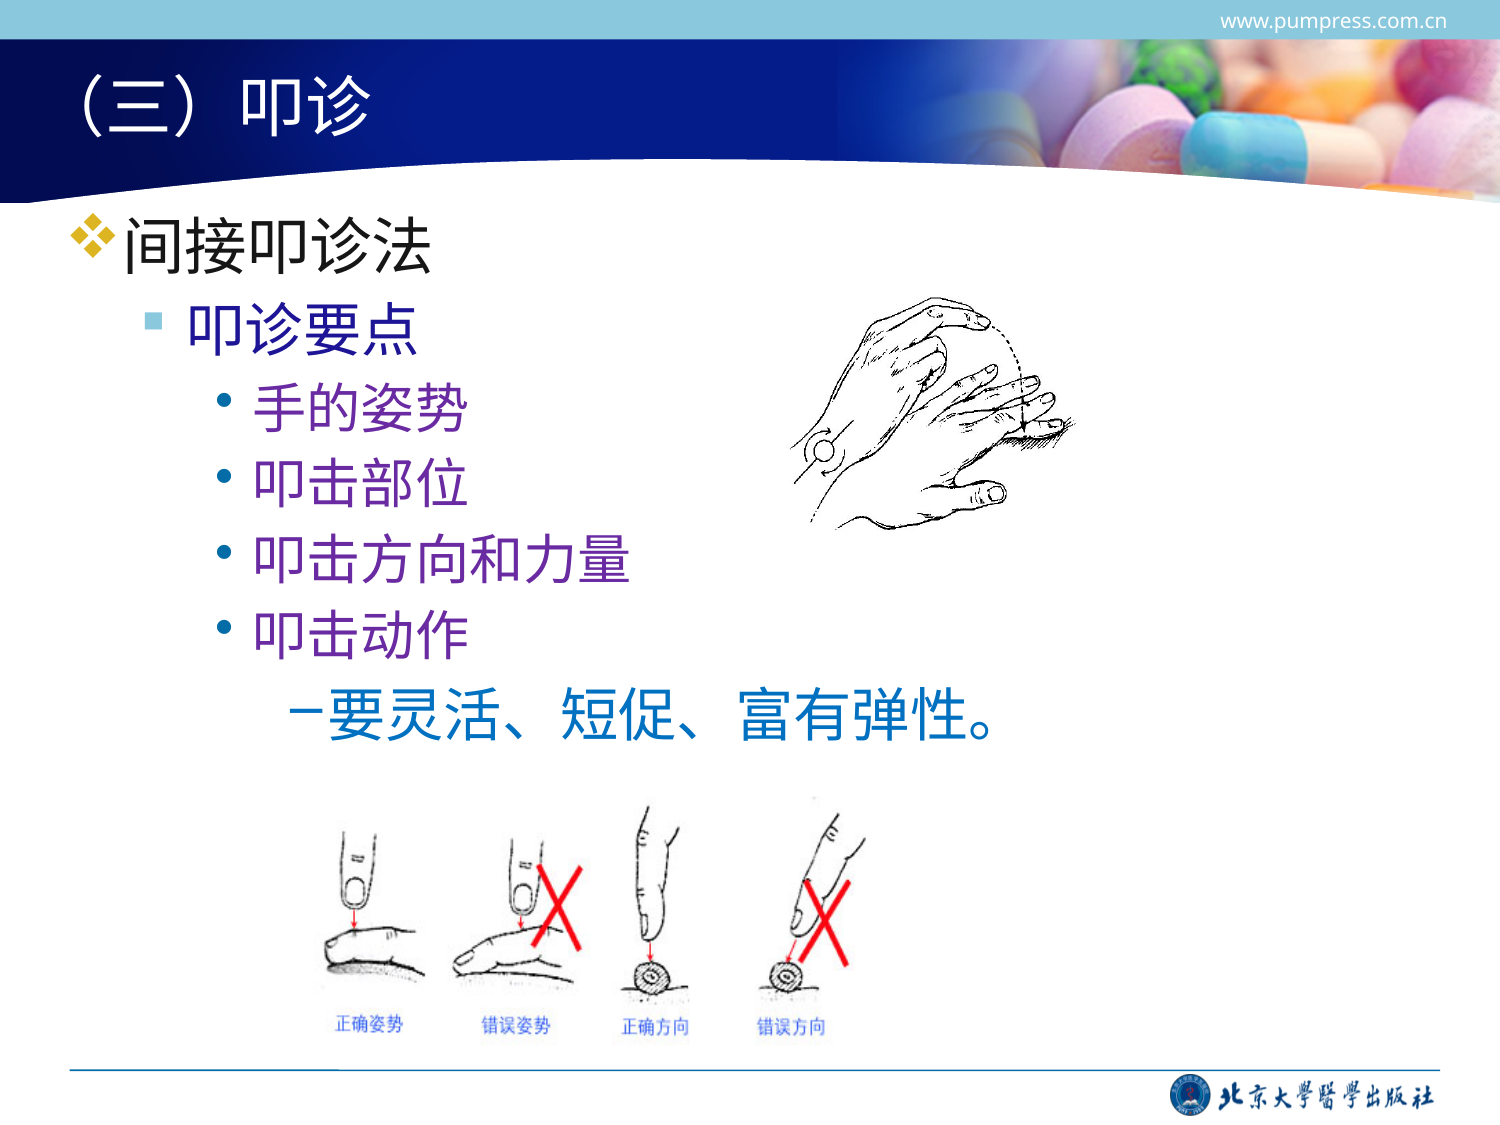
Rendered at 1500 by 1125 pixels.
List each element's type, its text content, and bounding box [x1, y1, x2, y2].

picture [0, 40, 1500, 203]
picture [784, 292, 1079, 536]
picture [304, 796, 881, 1053]
list 间接叩诊法 叩诊要点 手的姿势 叩击部位 叩击方向和力量 叩击动作 要灵活、短促、富有弹性。 [49, 198, 1463, 1026]
slide_number www.pumpress.com.cn [1024, 0, 1463, 38]
picture [1170, 1074, 1436, 1118]
title （三）叩诊 [23, 58, 1349, 152]
